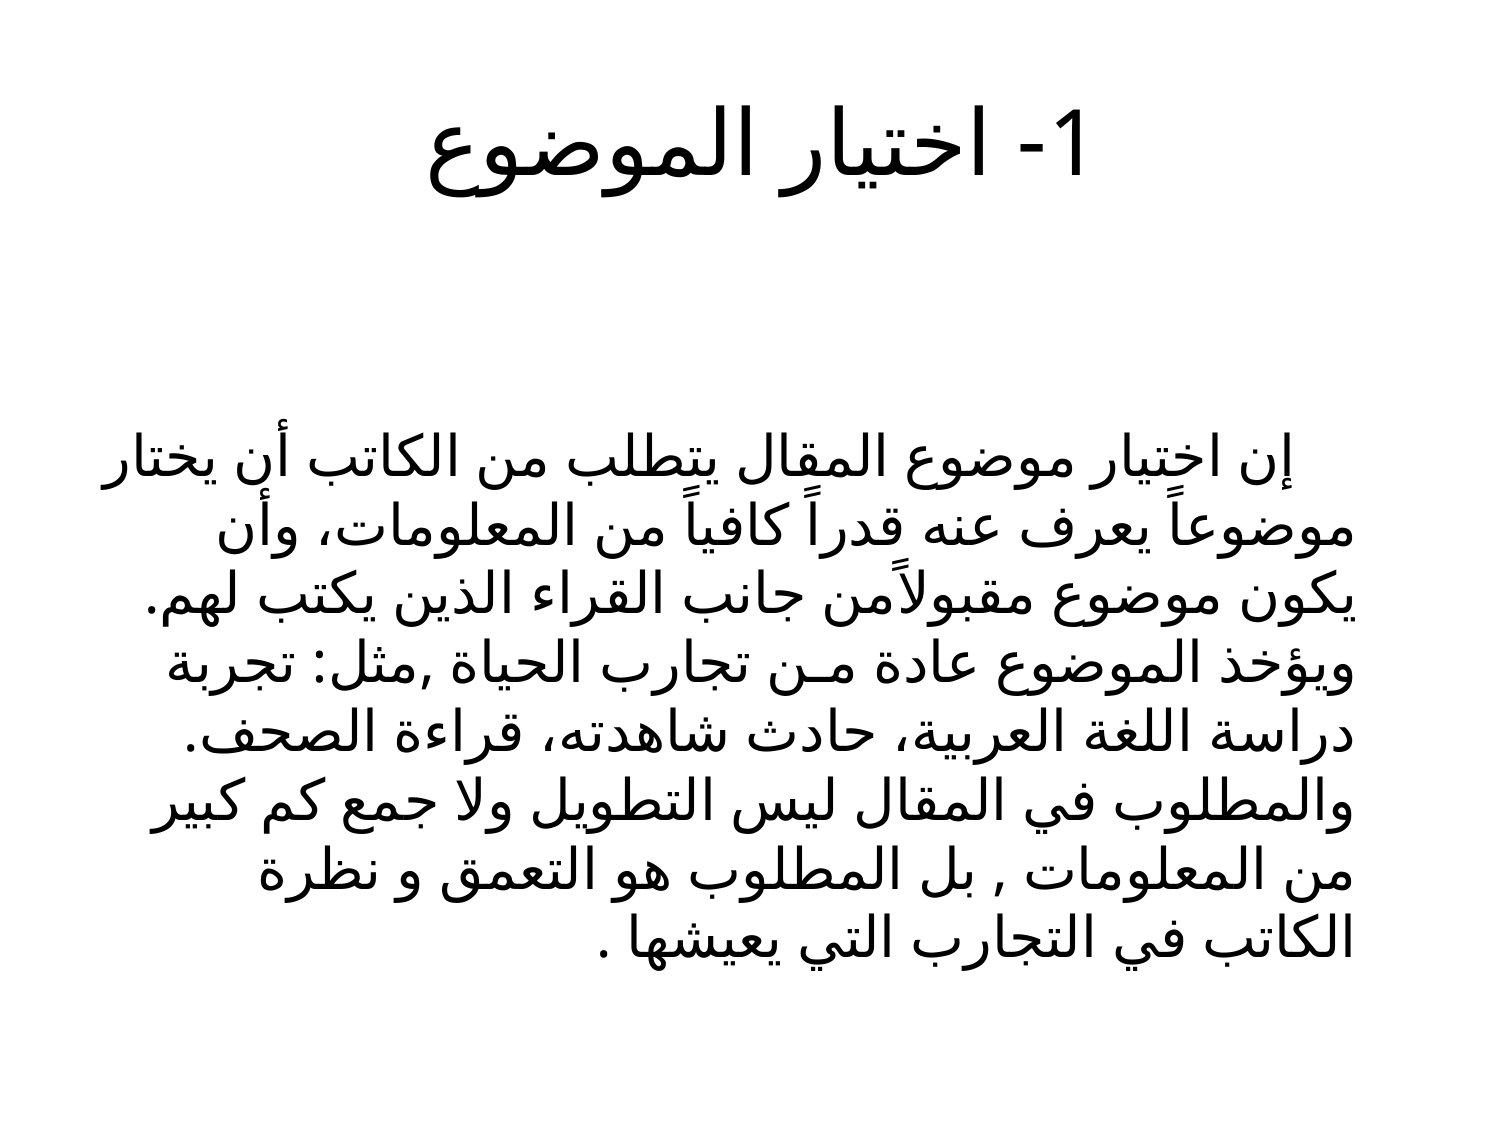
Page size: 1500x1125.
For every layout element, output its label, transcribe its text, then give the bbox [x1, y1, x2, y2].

title 1- اختيار الموضوع [75, 45, 1425, 233]
list إن اختيار موضوع المقال يتطلب من الكاتب أن يختار موضوعاً يعرف عنه قدراً كافياً من المعلومات، وأن يكون موضوع مقبولاًمن جانب القراء الذين يكتب لهم. ويؤخذ الموضوع عادة مـن تجارب الحياة ,مثل: تجربة دراسة اللغة العربية، حادث شاهدته، قراءة الصحف. والمطلوب في المقال ليس التطويل ولا جمع كم كبير من المعلومات , بل المطلوب هو التعمق و نظرة الكاتب في التجارب التي يعيشها . [75, 262, 1425, 1005]
